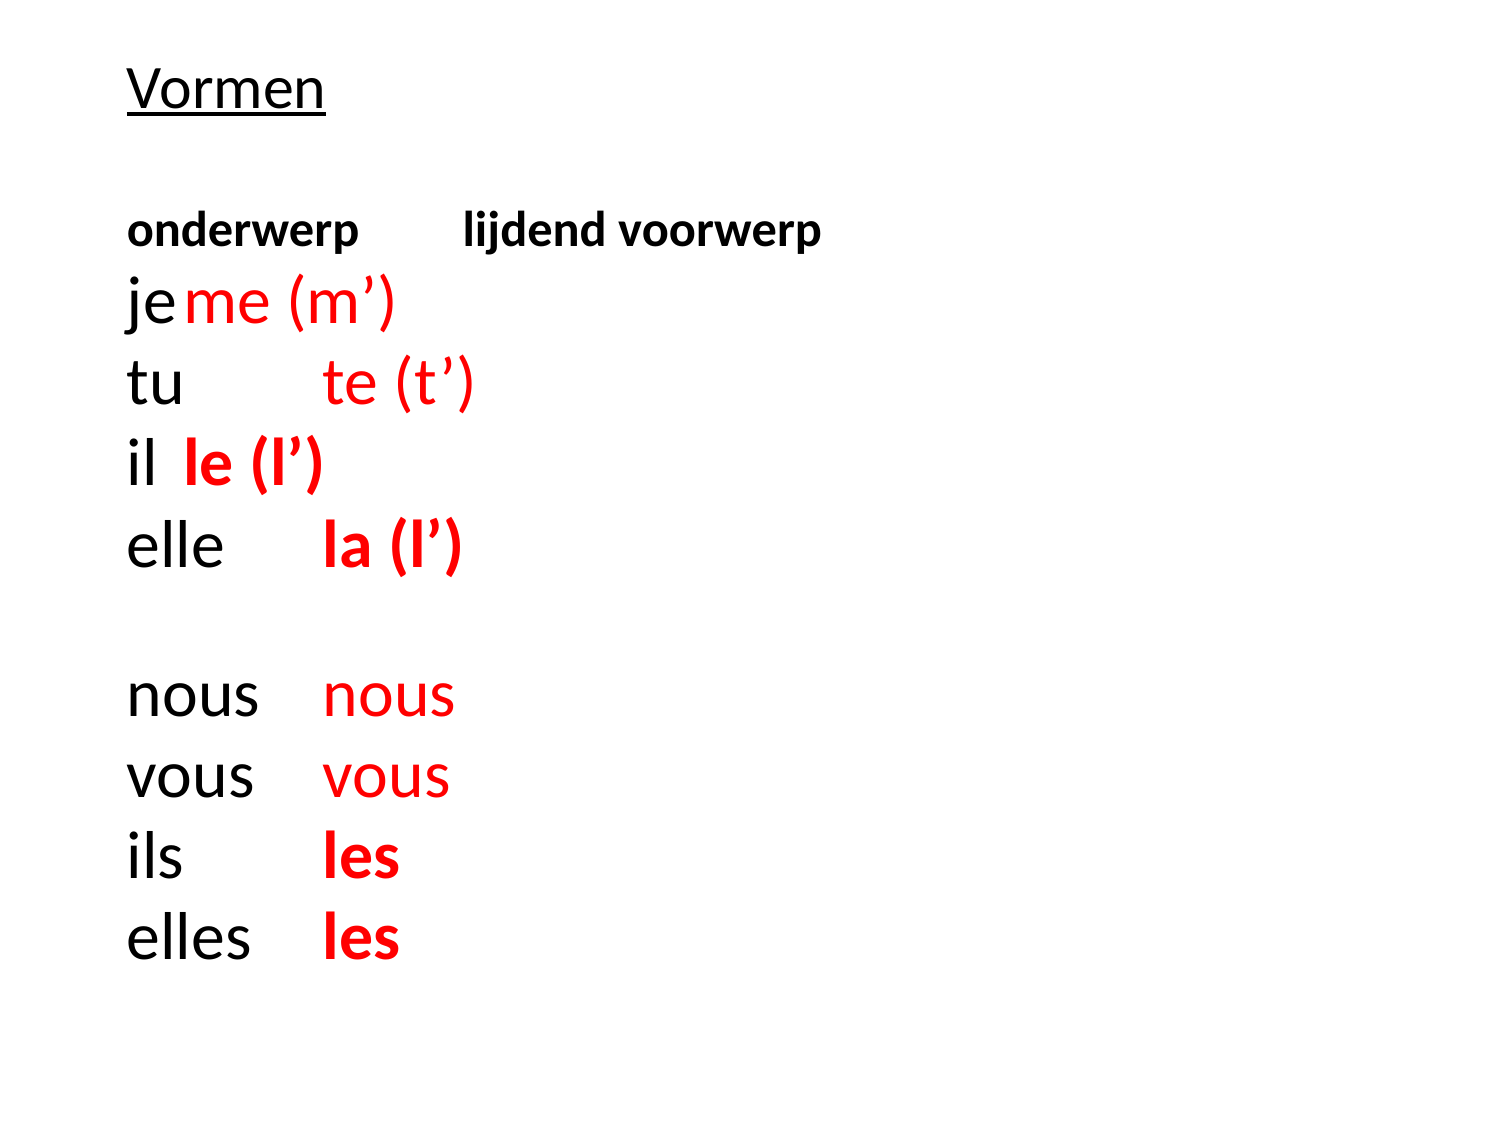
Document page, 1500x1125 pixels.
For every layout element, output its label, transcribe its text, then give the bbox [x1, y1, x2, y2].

text_box Vormen onderwerp lijdend voorwerp je me (m’) tu te (t’) il le (l’) elle la (l’) nous nous vous vous ils les elles les [112, 54, 1424, 988]
